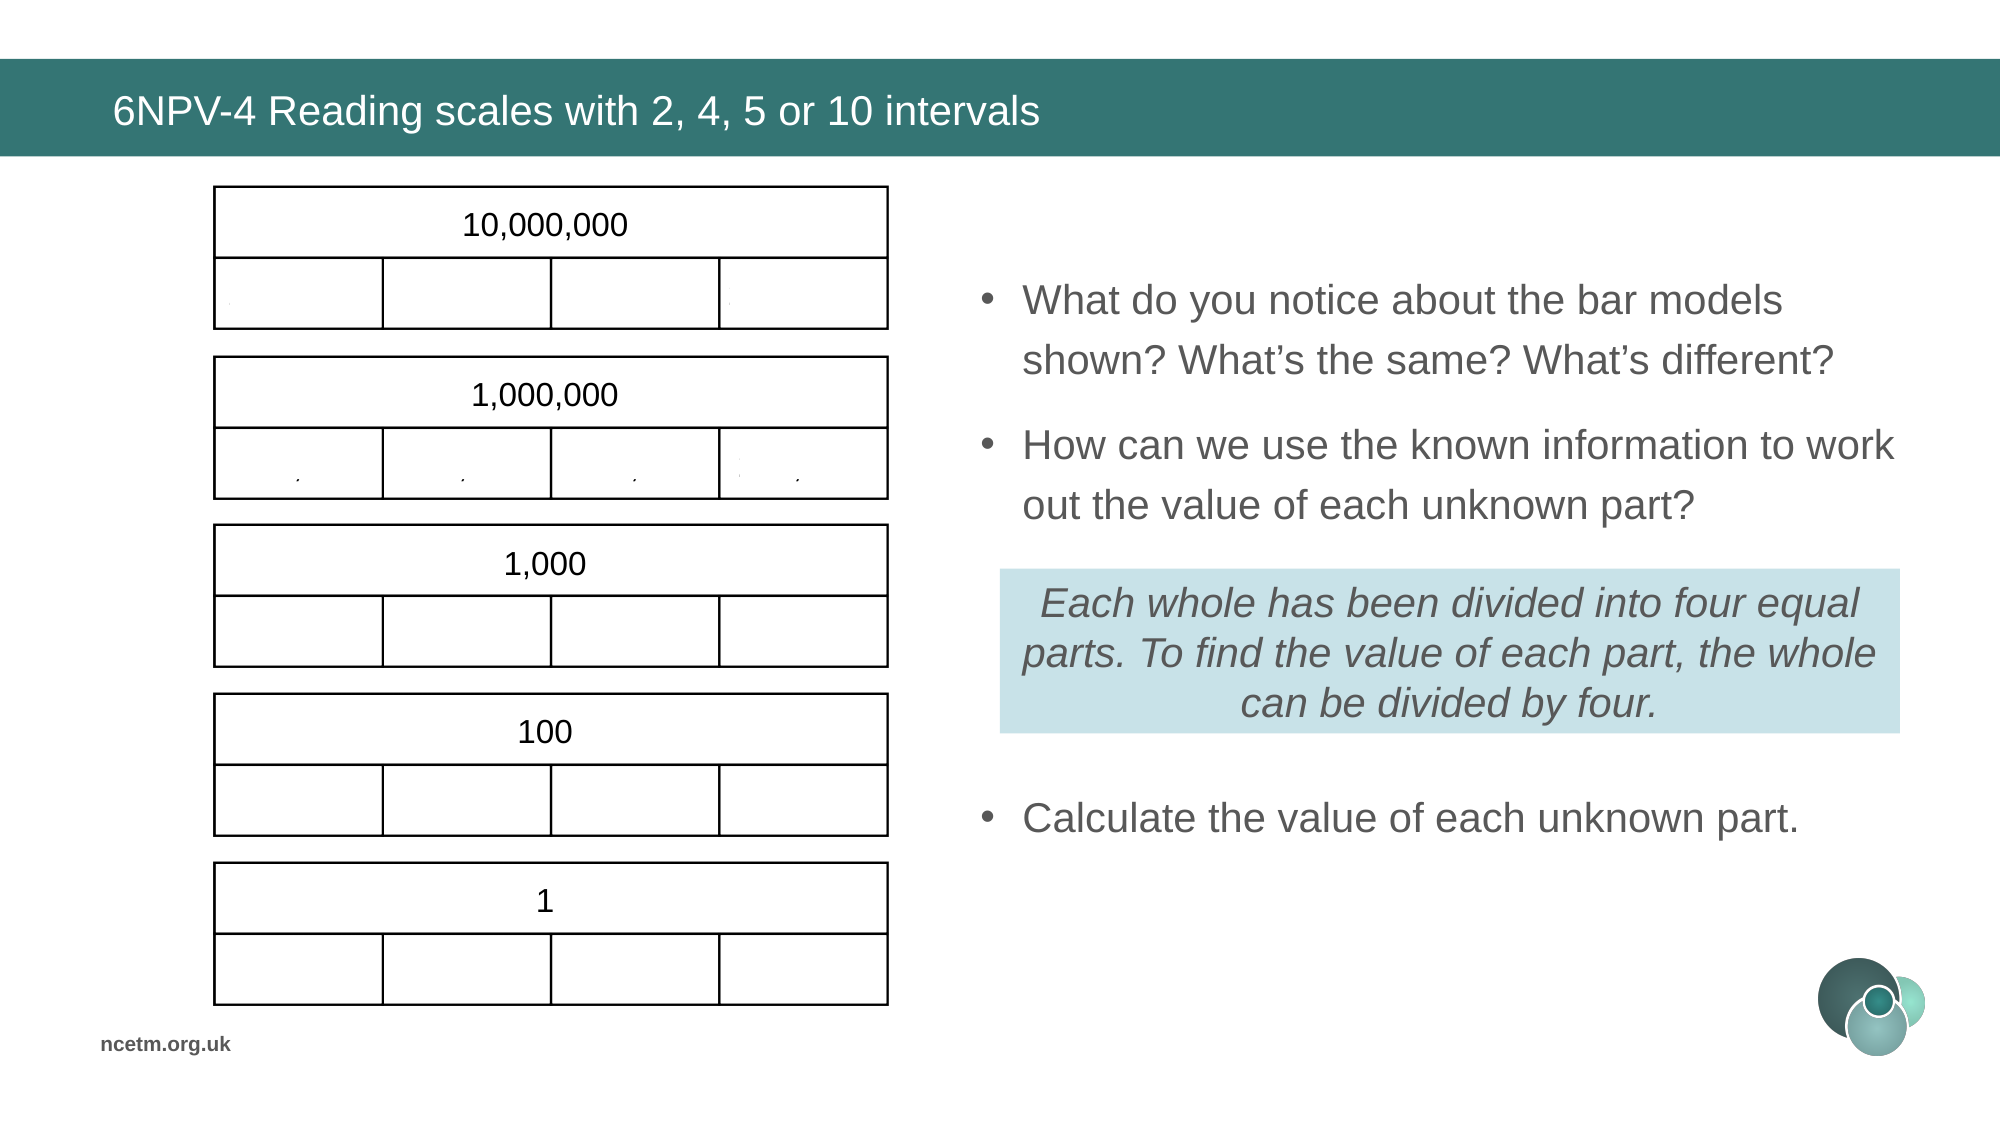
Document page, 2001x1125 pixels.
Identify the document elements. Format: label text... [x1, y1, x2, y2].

title 6NPV-4 Reading scales with 2, 4, 5 or 10 intervals [97, 76, 1945, 147]
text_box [236, 606, 875, 648]
text_box What do you notice about the bar models shown? What’s the same? What’s different? How can we use the known information to work out the value of each unknown part? Calculate the value of each unknown part. [965, 255, 1945, 929]
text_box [212, 185, 890, 330]
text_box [236, 943, 875, 986]
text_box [212, 523, 890, 668]
picture [1818, 958, 1925, 1056]
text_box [236, 774, 875, 817]
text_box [212, 355, 890, 500]
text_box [229, 266, 873, 315]
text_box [236, 437, 875, 480]
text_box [212, 861, 890, 1006]
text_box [212, 692, 890, 837]
